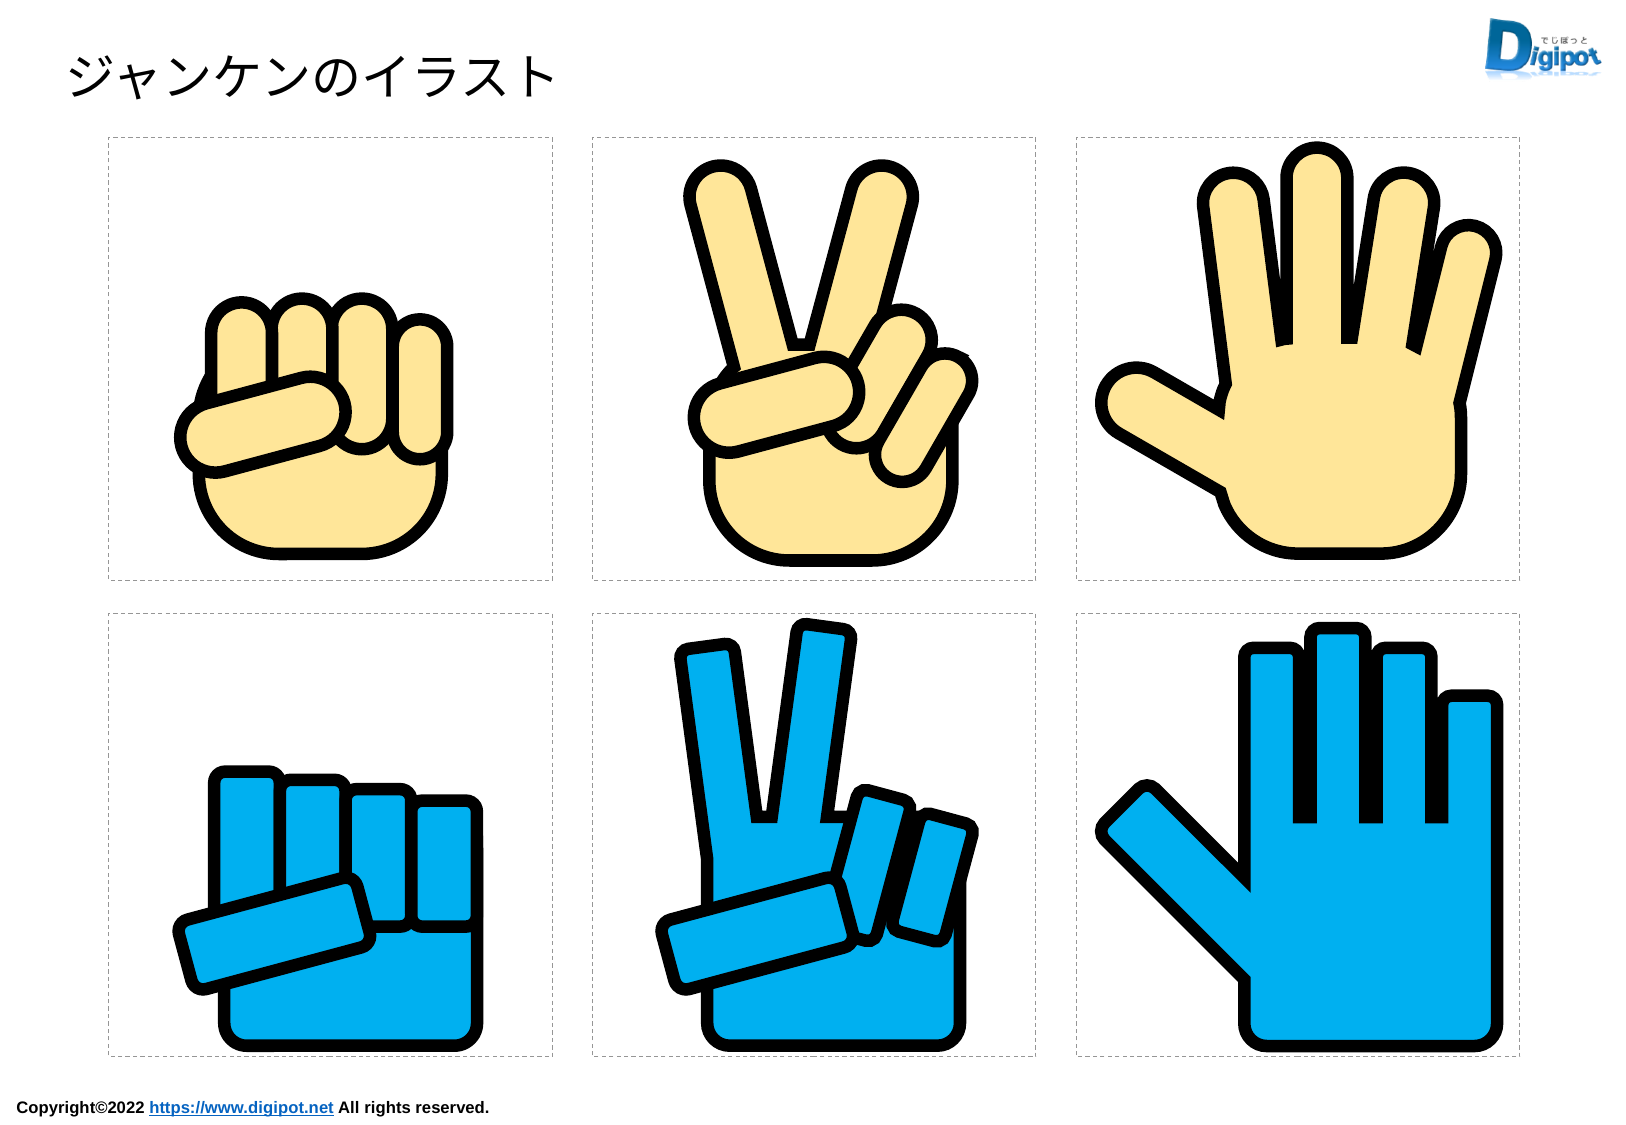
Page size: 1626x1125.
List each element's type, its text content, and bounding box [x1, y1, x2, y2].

text_box [1100, 627, 1499, 1048]
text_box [664, 624, 960, 1046]
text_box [178, 298, 448, 554]
text_box [1100, 146, 1498, 555]
text_box ジャンケンのイラスト [50, 38, 576, 113]
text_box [182, 771, 478, 1046]
picture [1485, 18, 1602, 82]
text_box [689, 165, 953, 561]
